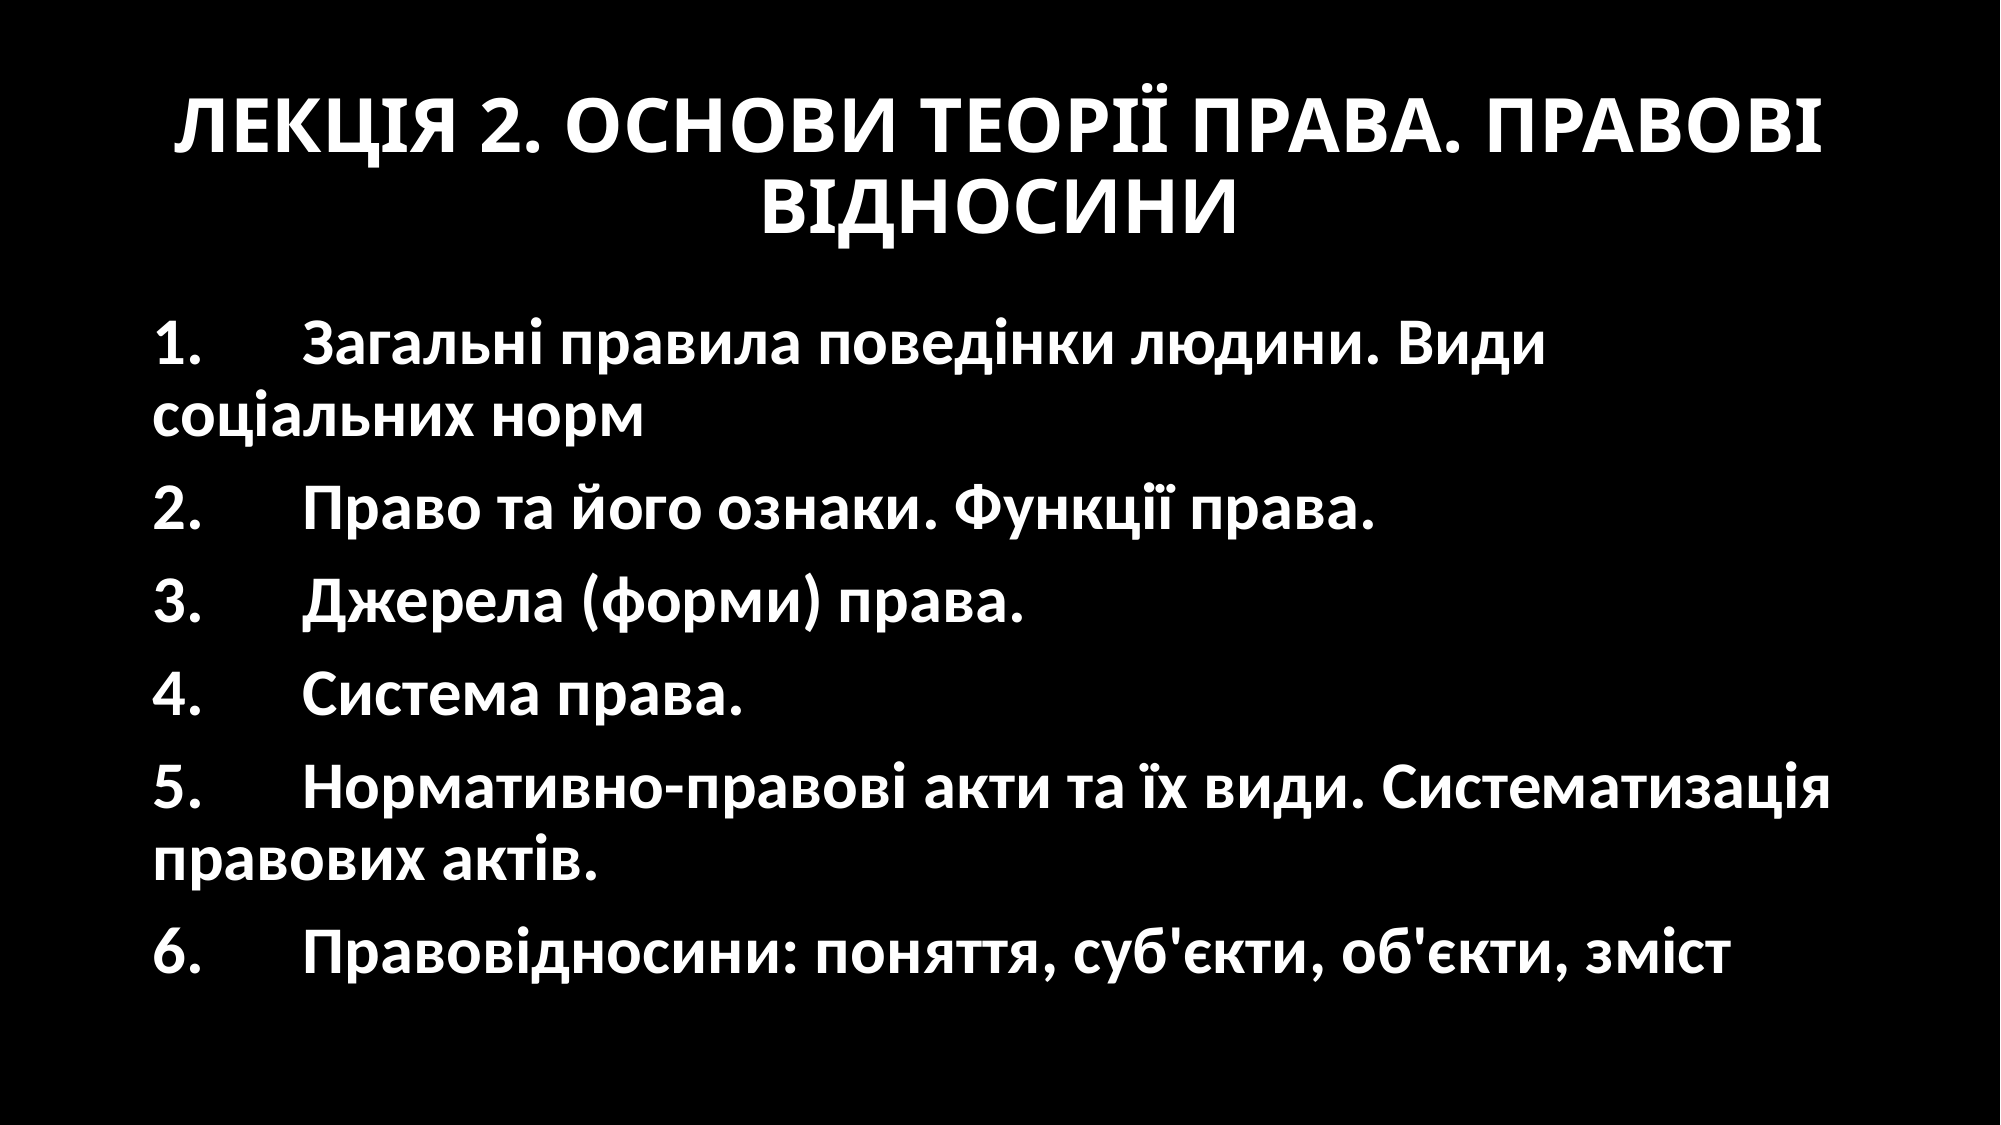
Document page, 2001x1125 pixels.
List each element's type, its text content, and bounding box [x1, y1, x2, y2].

title ЛЕКЦІЯ 2. ОСНОВИ ТЕОРІЇ ПРАВА. ПРАВОВІ ВІДНОСИНИ [137, 59, 1863, 278]
list 1. Загальні правила поведінки людини. Види соціальних норм 2. Право та його ознаки. Функції права. 3. Джерела (форми) права. 4. Система права. 5. Нормативно-правові акти та їх види. Систематизація правових актів. 6. Правовідносини: поняття, суб'єкти, об'єкти, зміст [137, 299, 1863, 1014]
